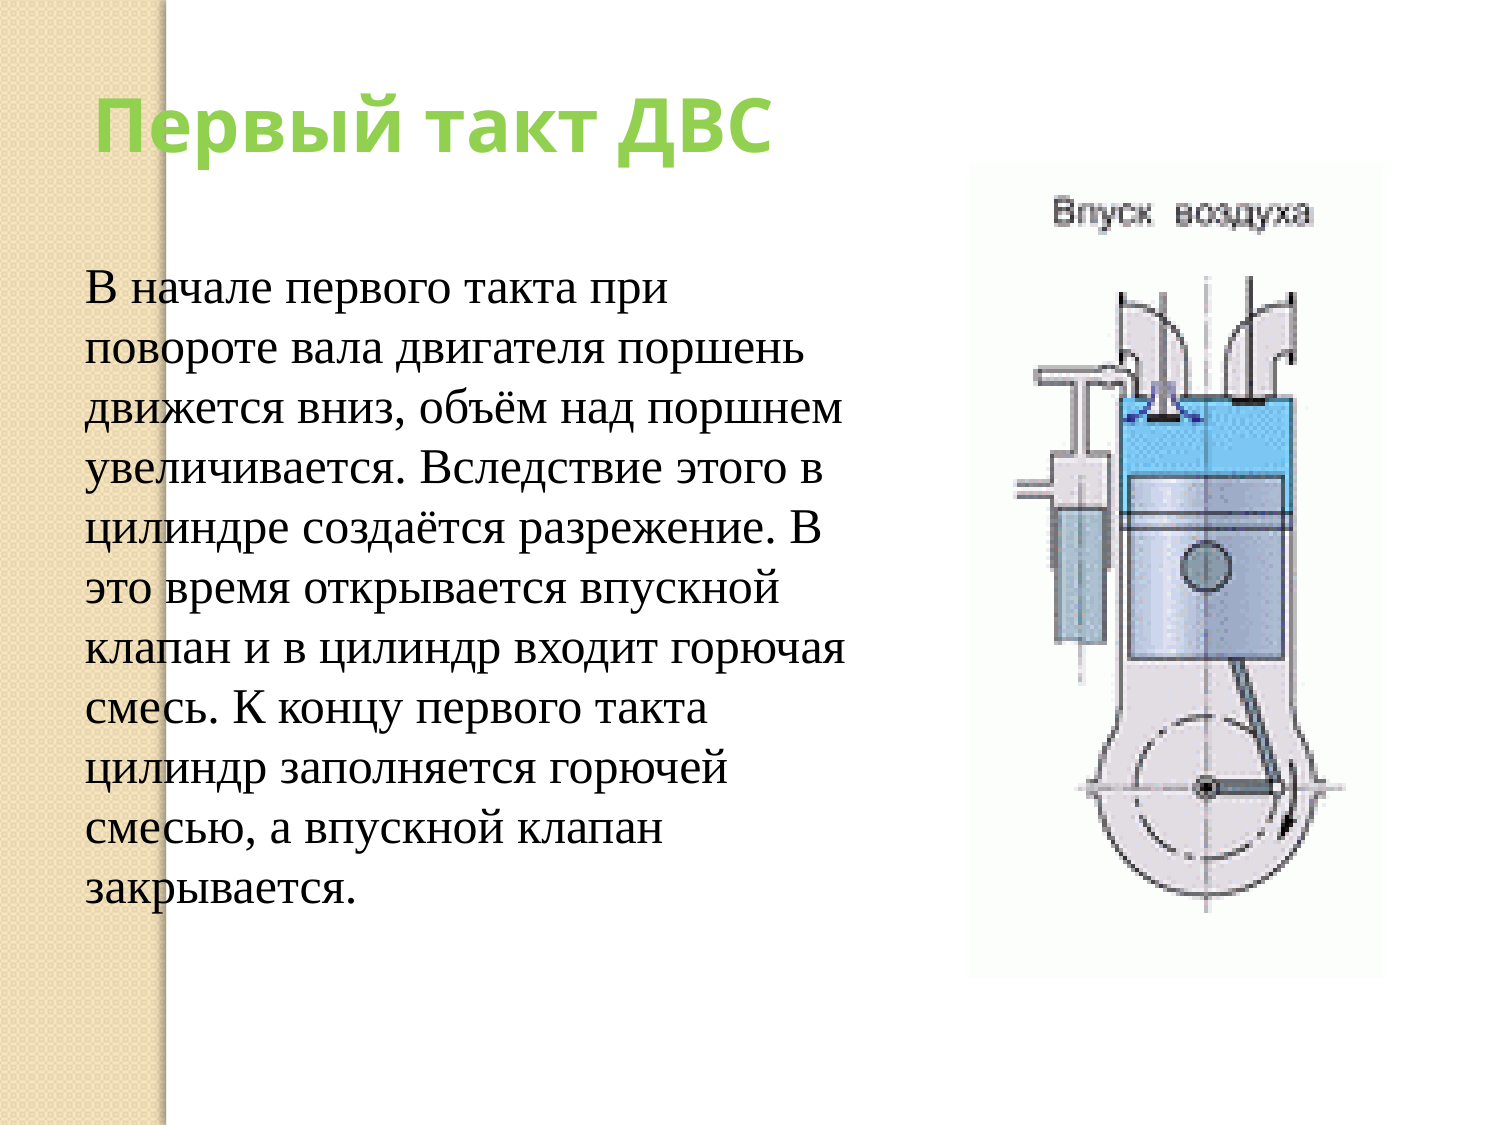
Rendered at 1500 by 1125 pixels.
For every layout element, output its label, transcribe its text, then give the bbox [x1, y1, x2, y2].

text_box В начале первого такта при повороте вала двигателя поршень движется вниз, объём над поршнем увеличивается. Вследствие этого в цилиндре создаётся разрежение. В это время открывается впускной клапан и в цилиндр входит горючая смесь. К концу первого такта цилиндр заполняется горючей смесью, а впускной клапан закрывается. [70, 246, 879, 921]
text_box Первый такт ДВС [58, 70, 868, 175]
picture [969, 163, 1383, 978]
